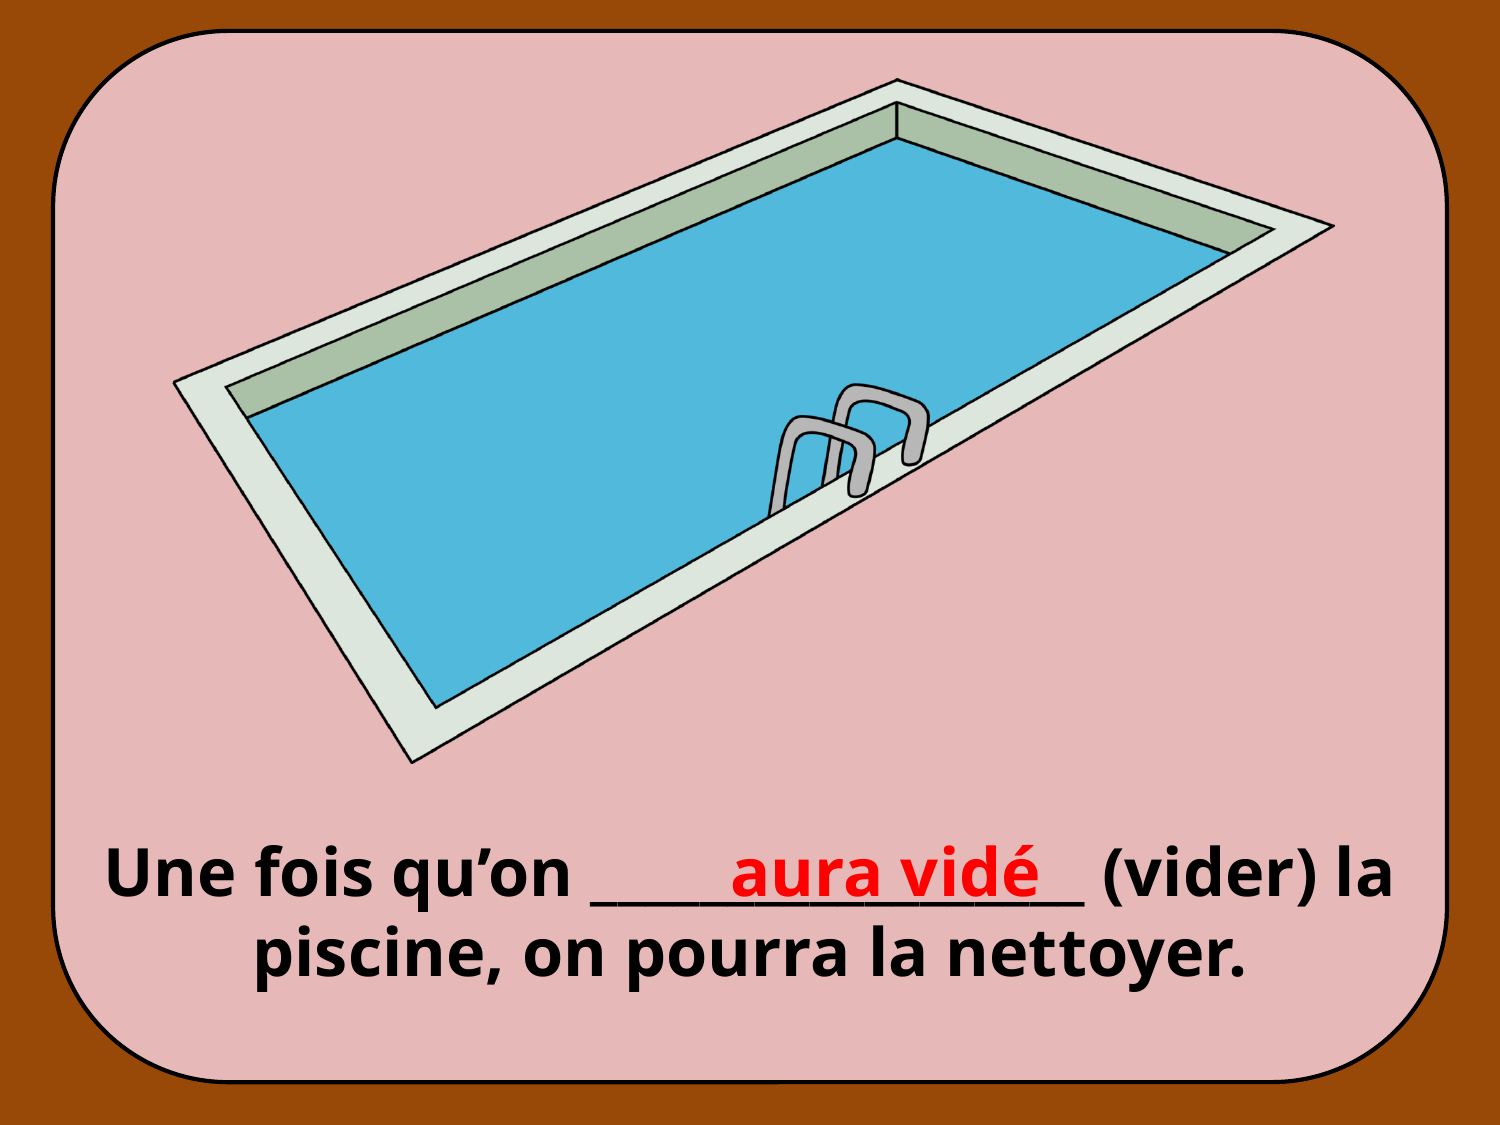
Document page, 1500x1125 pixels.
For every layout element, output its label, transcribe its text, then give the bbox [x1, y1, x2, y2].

picture [170, 77, 1335, 764]
text_box [75, 997, 1425, 1085]
text_box Une fois qu’on __________________ (vider) la piscine, on pourra la nettoyer. [53, 822, 1447, 997]
text_box [50, 28, 1450, 934]
text_box aura vidé [561, 822, 1211, 917]
